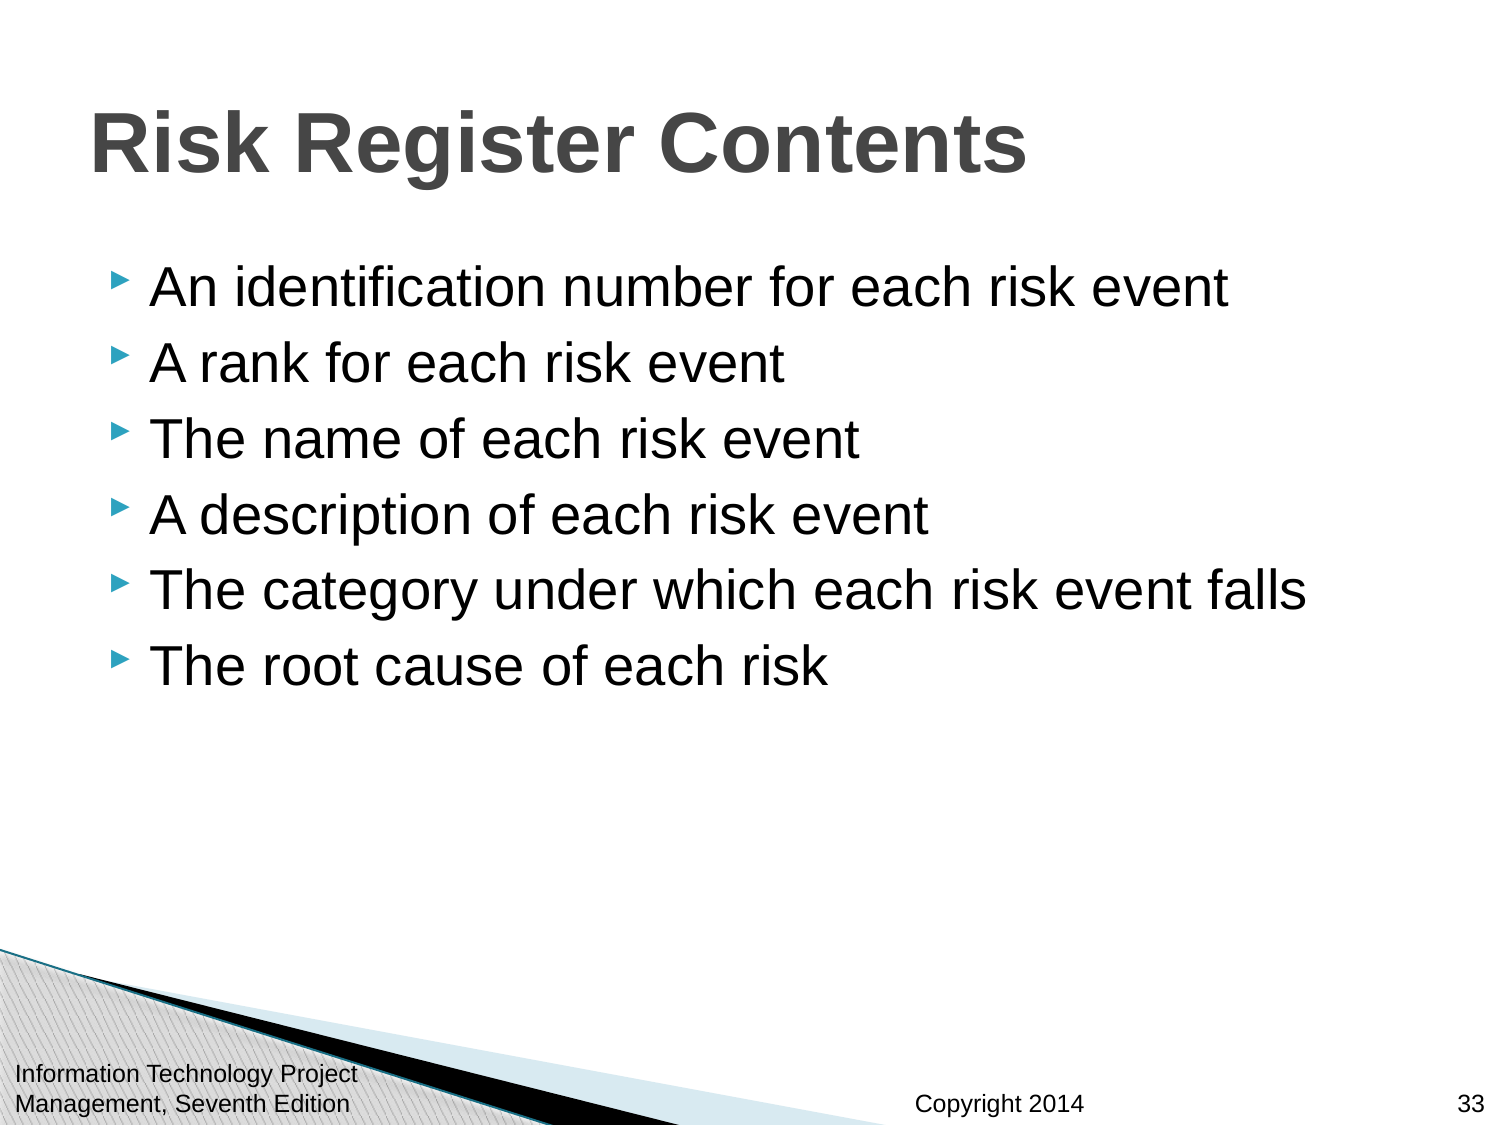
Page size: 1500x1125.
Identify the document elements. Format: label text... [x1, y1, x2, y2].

title Risk Register Contents [75, 45, 1425, 233]
footer Information Technology Project Management, Seventh Edition [0, 1065, 425, 1125]
list An identification number for each risk event A rank for each risk event The name of each risk event A description of each risk event The category under which each risk event falls The root cause of each risk [74, 242, 1426, 986]
slide_number 33 [1408, 1065, 1500, 1125]
